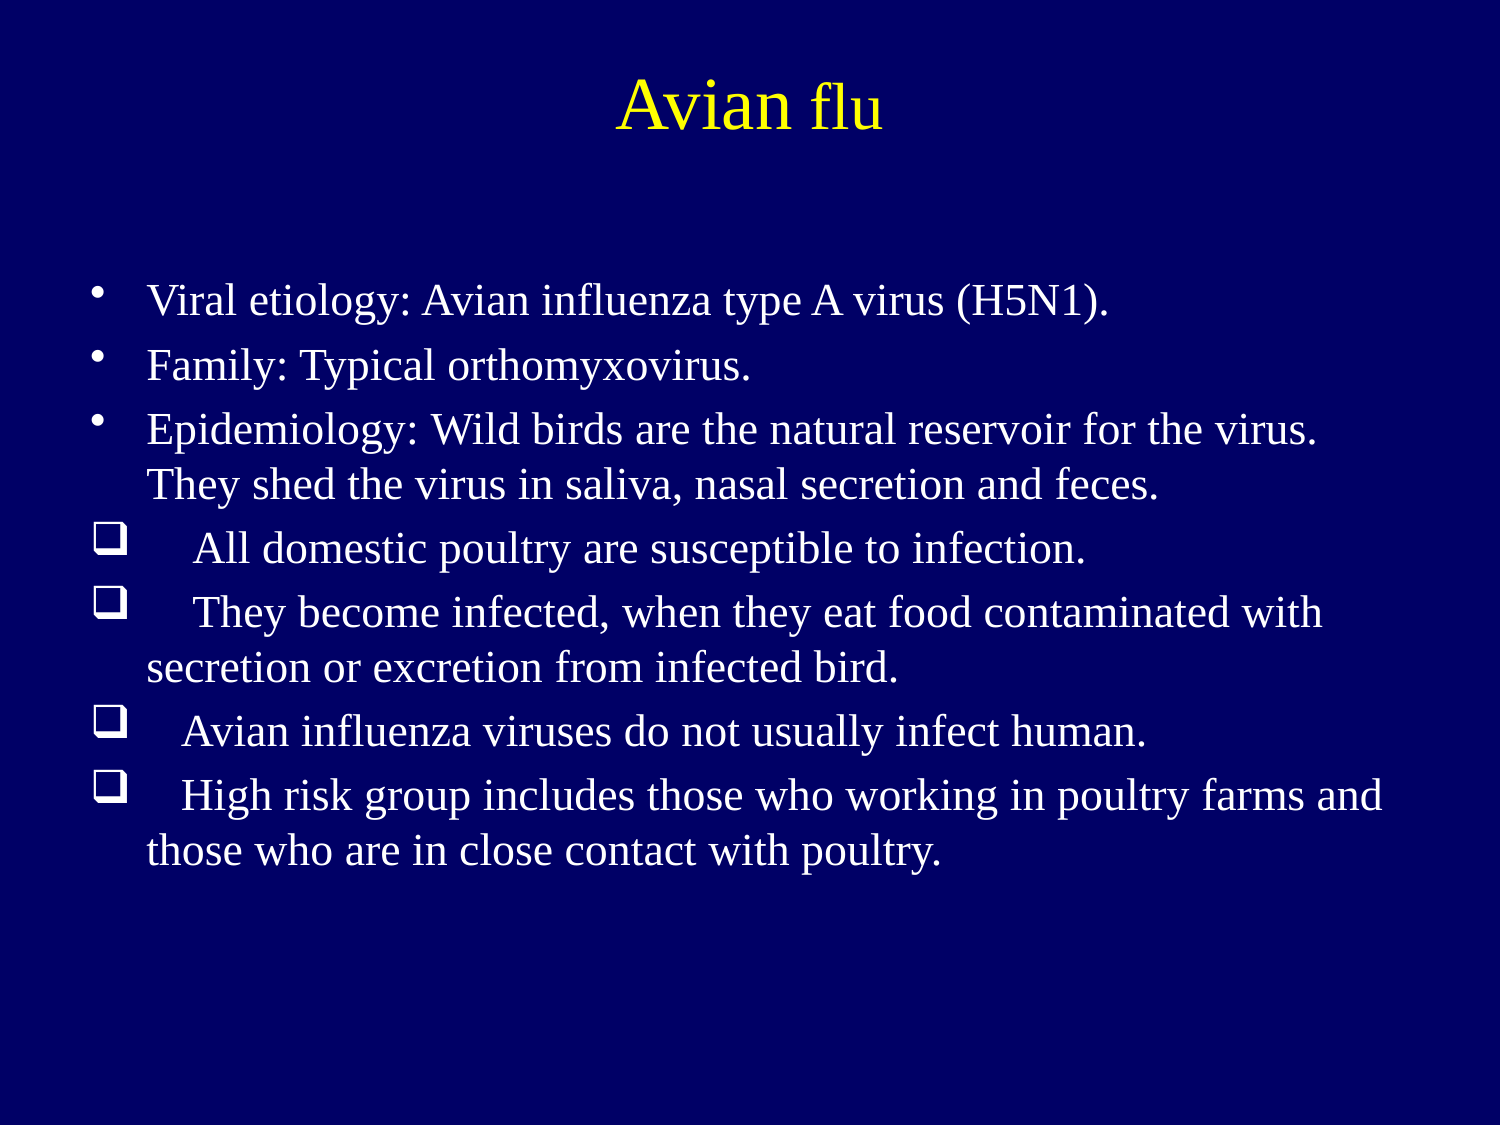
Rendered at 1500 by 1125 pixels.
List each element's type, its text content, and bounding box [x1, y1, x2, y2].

list Viral etiology: Avian influenza type A virus (H5N1). Family: Typical orthomyxovirus. Epidemiology: Wild birds are the natural reservoir for the virus. They shed the virus in saliva, nasal secretion and feces. All domestic poultry are susceptible to infection. They become infected, when they eat food contaminated with secretion or excretion from infected bird. Avian influenza viruses do not usually infect human. High risk group includes those who working in poultry farms and those who are in close contact with poultry. [74, 262, 1426, 1006]
title Avian flu [49, 37, 1450, 163]
